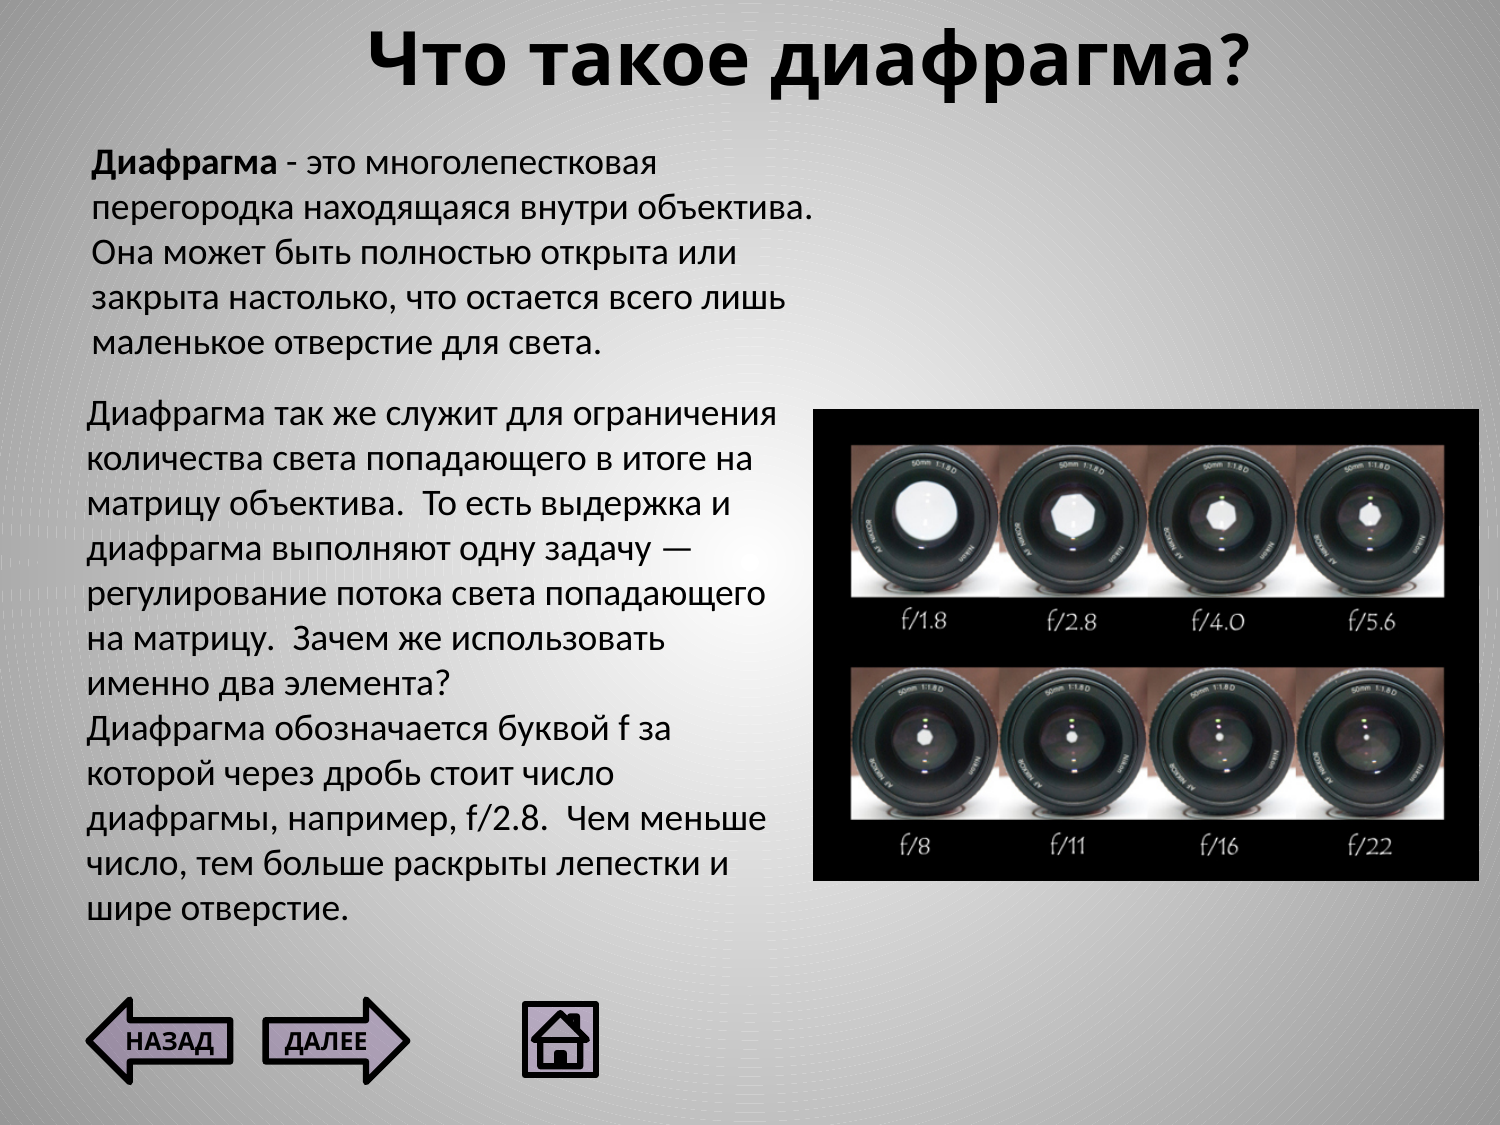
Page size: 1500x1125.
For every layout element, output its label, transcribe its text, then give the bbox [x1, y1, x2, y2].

picture [812, 409, 1480, 881]
text_box Диафрагма так же служит для ограничения количества света попадающего в итоге на матрицу объектива. То есть выдержка и диафрагма выполняют одну задачу — регулирование потока света попадающего на матрицу. Зачем же использовать именно два элемента? Диафрагма обозначается буквой f за которой через дробь стоит число диафрагмы, например, f/2.8. Чем меньше число, тем больше раскрыты лепестки и шире отверстие. [71, 380, 813, 936]
text_box НАЗАД [86, 997, 233, 1085]
text_box ДАЛЕЕ [263, 997, 410, 1085]
text_box [523, 1002, 598, 1077]
text_box Диафрагма - это многолепестковая перегородка находящаяся внутри объектива. Она может быть полностью открыта или закрыта настолько, что остается всего лишь маленькое отверстие для света. [76, 129, 857, 370]
title Что такое диафрагма? [277, 30, 1343, 81]
